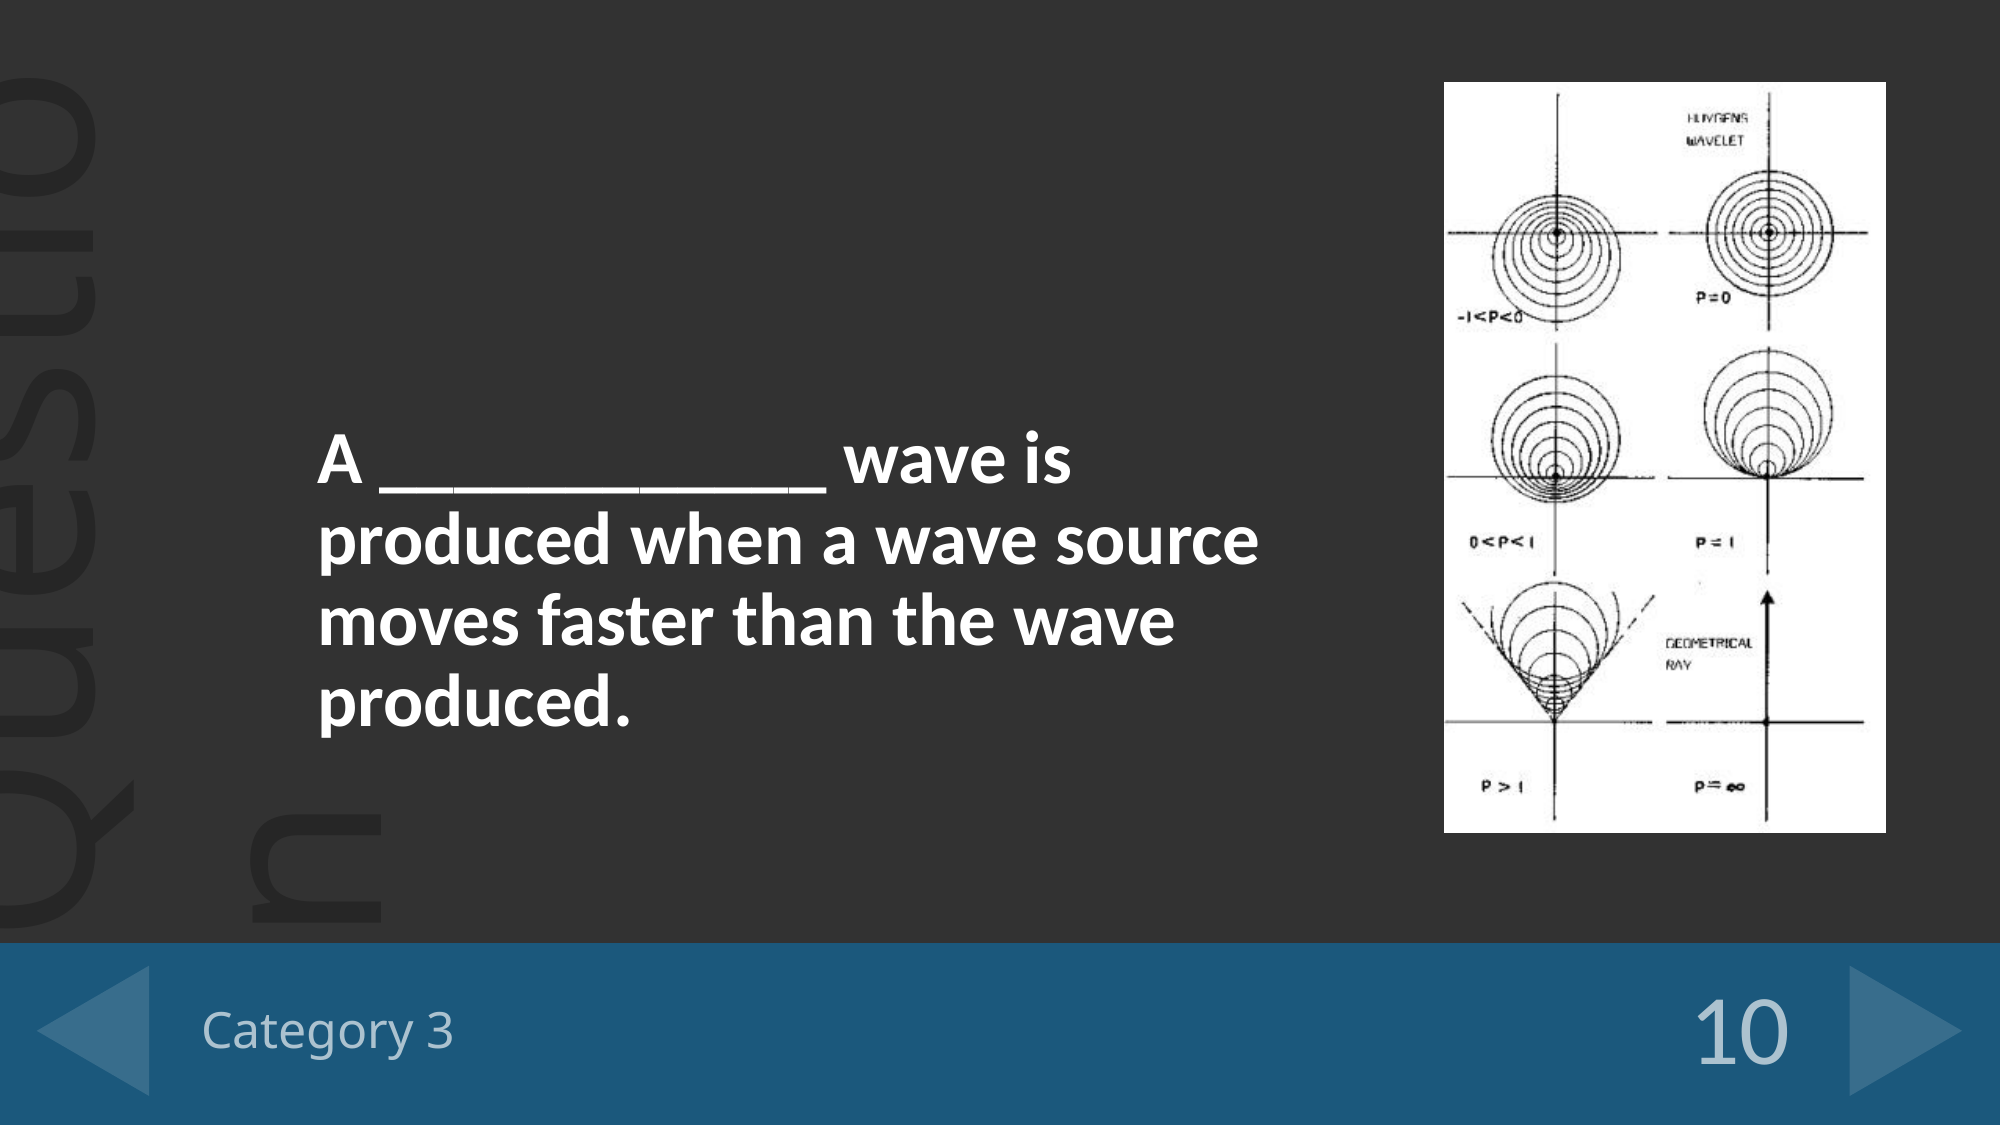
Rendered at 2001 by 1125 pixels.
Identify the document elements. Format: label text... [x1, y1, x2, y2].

title Category 3 [185, 967, 1494, 1097]
list A ____________ wave is produced when a wave source moves faster than the wave produced. [302, 307, 1327, 935]
picture [1444, 82, 1886, 833]
list 10 [1494, 967, 1806, 1097]
